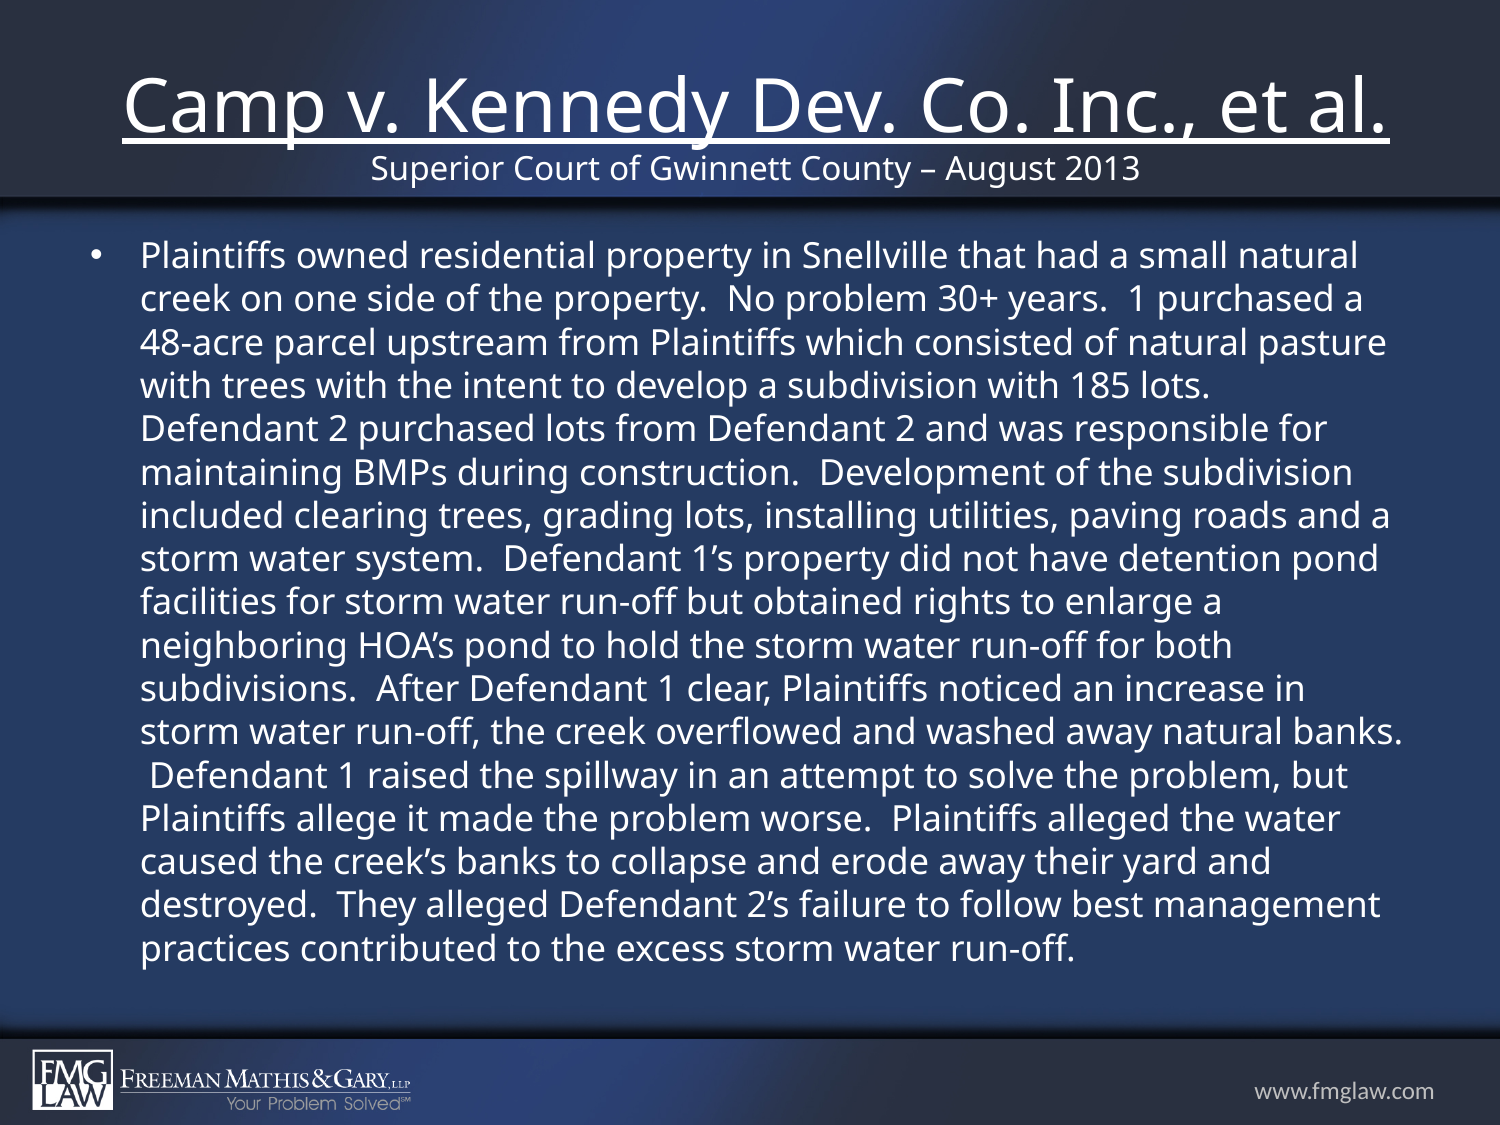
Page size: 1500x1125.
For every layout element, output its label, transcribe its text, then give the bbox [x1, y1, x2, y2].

list Plaintiffs owned residential property in Snellville that had a small natural creek on one side of the property. No problem 30+ years. 1 purchased a 48-acre parcel upstream from Plaintiffs which consisted of natural pasture with trees with the intent to develop a subdivision with 185 lots. Defendant 2 purchased lots from Defendant 2 and was responsible for maintaining BMPs during construction. Development of the subdivision included clearing trees, grading lots, installing utilities, paving roads and a storm water system. Defendant 1’s property did not have detention pond facilities for storm water run-off but obtained rights to enlarge a neighboring HOA’s pond to hold the storm water run-off for both subdivisions. After Defendant 1 clear, Plaintiffs noticed an increase in storm water run-off, the creek overflowed and washed away natural banks. Defendant 1 raised the spillway in an attempt to solve the problem, but Plaintiffs allege it made the problem worse. Plaintiffs alleged the water caused the creek’s banks to collapse and erode away their yard and destroyed. They alleged Defendant 2’s failure to follow best management practices contributed to the excess storm water run-off. [75, 224, 1425, 1005]
title Camp v. Kennedy Dev. Co. Inc., et al. Superior Court of Gwinnett County – August 2013 [87, 12, 1425, 224]
picture [0, 0, 1500, 1125]
